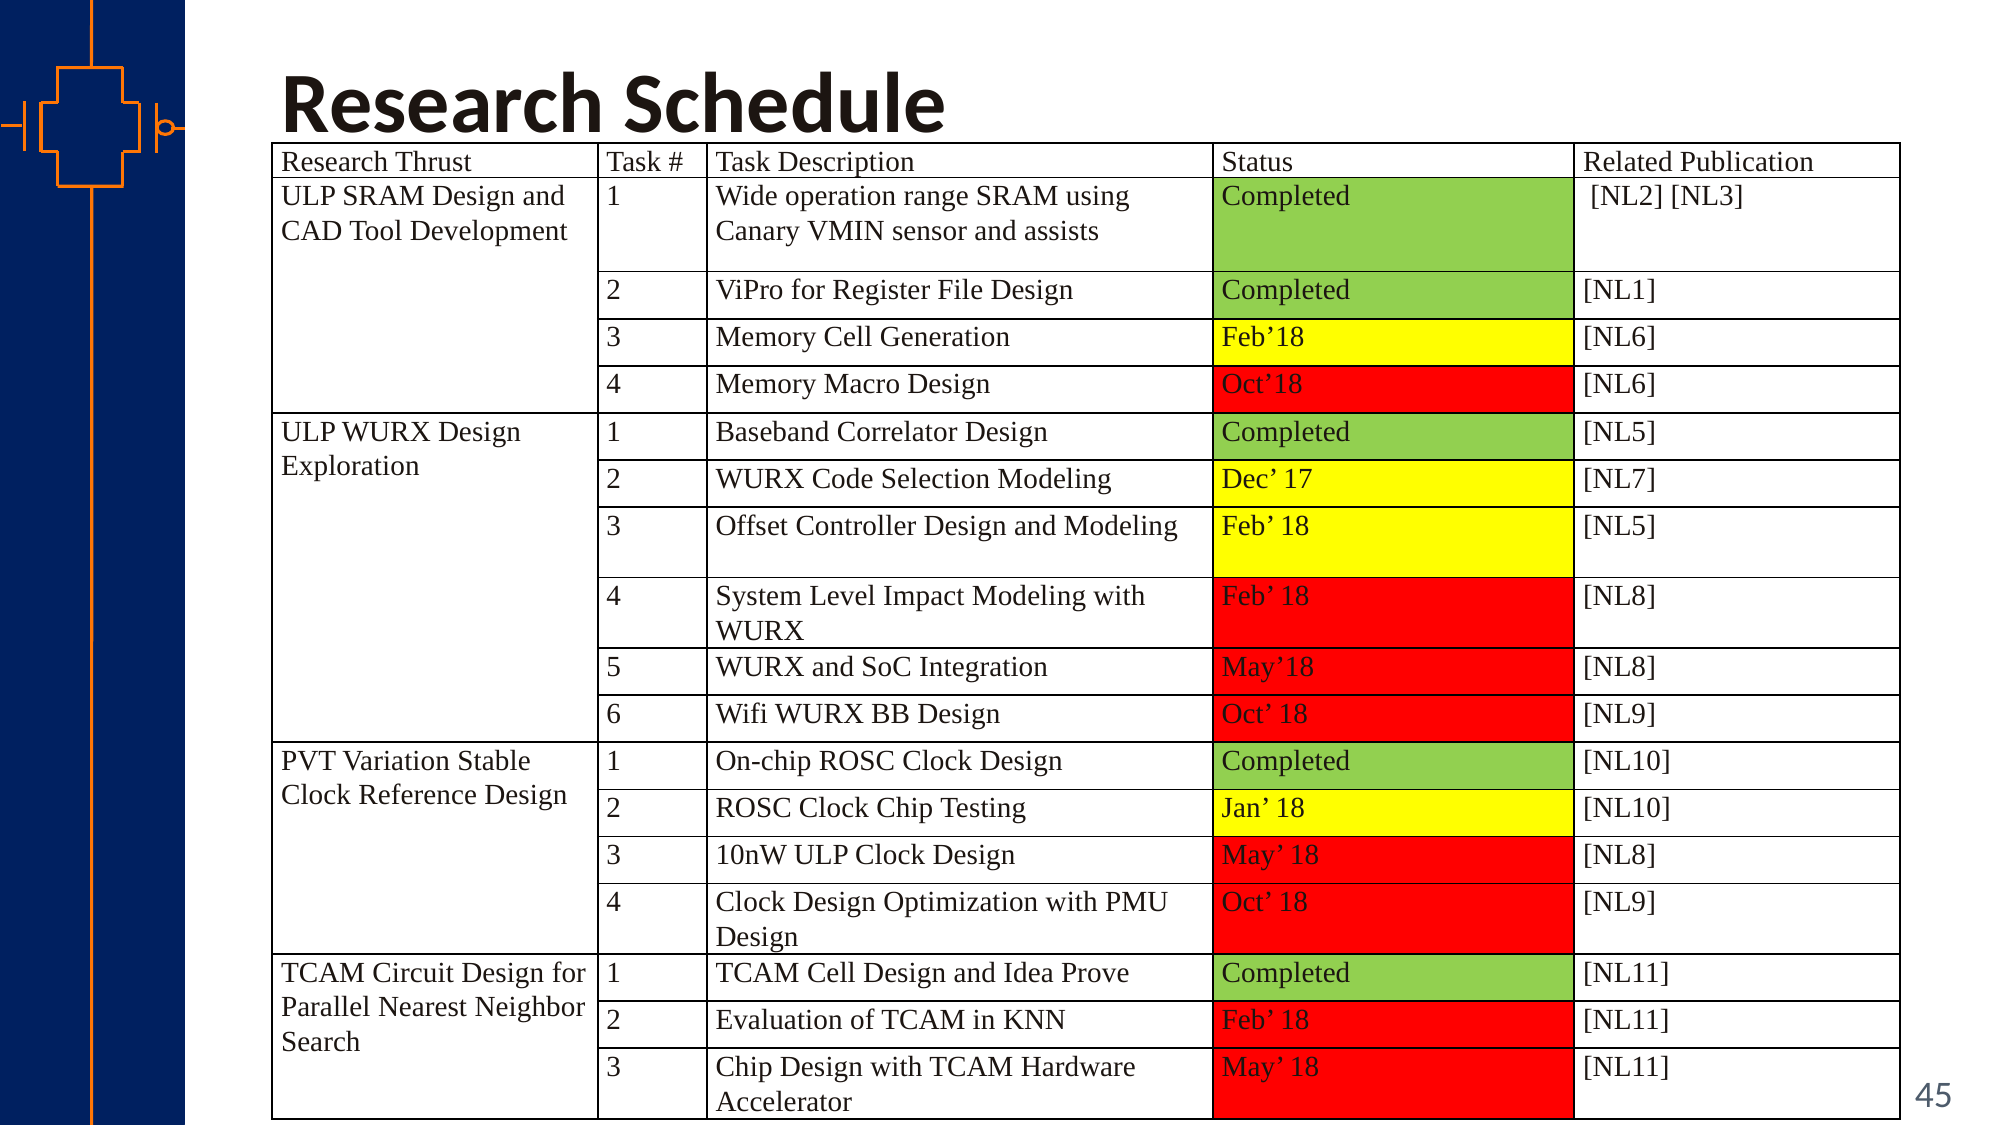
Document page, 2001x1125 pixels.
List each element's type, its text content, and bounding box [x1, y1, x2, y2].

table_cell 1 [599, 743, 706, 789]
table_cell Feb’ 18 [1214, 1002, 1573, 1047]
table_cell 3 [599, 508, 706, 577]
table_cell WURX and SoC Integration [708, 649, 1212, 694]
table_cell Baseband Correlator Design [708, 414, 1212, 459]
table_cell Dec’ 17 [1214, 461, 1573, 506]
table_cell WURX Code Selection Modeling [708, 461, 1212, 506]
table_cell Chip Design with TCAM Hardware Accelerator [708, 1049, 1212, 1118]
table_cell 4 [599, 884, 706, 953]
table_cell Completed [1214, 272, 1573, 318]
table_cell May’18 [1214, 649, 1573, 694]
table_cell ROSC Clock Chip Testing [708, 790, 1212, 836]
table_cell ULP WURX Design Exploration [273, 414, 597, 741]
table_cell [NL9] [1575, 696, 1899, 741]
table_cell Completed [1214, 955, 1573, 1000]
table_cell [NL11] [1575, 1049, 1899, 1118]
table_cell [NL7] [1575, 461, 1899, 506]
table_cell Oct’18 [1214, 367, 1573, 412]
table_cell May’ 18 [1214, 1049, 1573, 1118]
table_cell Wifi WURX BB Design [708, 696, 1212, 741]
table_cell TCAM Circuit Design for Parallel Nearest Neighbor Search [273, 955, 597, 1118]
table_cell System Level Impact Modeling with WURX [708, 578, 1212, 647]
table_cell [NL8] [1575, 649, 1899, 694]
table_cell 3 [599, 320, 706, 365]
slide_number 45 [1899, 1062, 1984, 1123]
table_cell Wide operation range SRAM using Canary VMIN sensor and assists [708, 178, 1212, 271]
table_cell [NL8] [1575, 578, 1899, 647]
table_cell Clock Design Optimization with PMU Design [708, 884, 1212, 953]
table_header Status [1214, 144, 1573, 177]
table_cell [NL10] [1575, 743, 1899, 789]
table_header Related Publication [1575, 144, 1899, 177]
table_cell Memory Cell Generation [708, 320, 1212, 365]
table_cell Memory Macro Design [708, 367, 1212, 412]
table_cell 1 [599, 955, 706, 1000]
table_cell 2 [599, 461, 706, 506]
table_cell [NL6] [1575, 367, 1899, 412]
table_cell 2 [599, 790, 706, 836]
table_cell [NL1] [1575, 272, 1899, 318]
table_cell ViPro for Register File Design [708, 272, 1212, 318]
table_cell Evaluation of TCAM in KNN [708, 1002, 1212, 1047]
table_cell Completed [1214, 414, 1573, 459]
table_cell Jan’ 18 [1214, 790, 1573, 836]
table_cell 2 [599, 1002, 706, 1047]
table_cell [NL11] [1575, 955, 1899, 1000]
table_cell TCAM Cell Design and Idea Prove [708, 955, 1212, 1000]
title Research Schedule [266, 37, 1850, 157]
table_header Task # [599, 144, 706, 177]
table_cell 4 [599, 367, 706, 412]
table_cell 3 [599, 1049, 706, 1118]
table_cell Feb’ 18 [1214, 508, 1573, 577]
table_cell Completed [1214, 743, 1573, 789]
table_cell ULP SRAM Design and CAD Tool Development [273, 178, 597, 412]
table_cell Feb’18 [1214, 320, 1573, 365]
table_header Research Thrust [273, 144, 597, 177]
table_cell [NL9] [1575, 884, 1899, 953]
table_cell PVT Variation Stable Clock Reference Design [273, 743, 597, 953]
table_cell 2 [599, 272, 706, 318]
table_cell On-chip ROSC Clock Design [708, 743, 1212, 789]
table_cell [NL2] [NL3] [1575, 178, 1899, 271]
table_cell [NL5] [1575, 414, 1899, 459]
table_cell Oct’ 18 [1214, 696, 1573, 741]
table_cell [NL11] [1575, 1002, 1899, 1047]
table_cell 1 [599, 178, 706, 271]
table_cell 1 [599, 414, 706, 459]
table_cell [NL6] [1575, 320, 1899, 365]
table_cell Offset Controller Design and Modeling [708, 508, 1212, 577]
table_cell [NL8] [1575, 837, 1899, 883]
table_header Task Description [708, 144, 1212, 177]
table_cell Oct’ 18 [1214, 884, 1573, 953]
table_cell [NL10] [1575, 790, 1899, 836]
table_cell 3 [599, 837, 706, 883]
table_cell Completed [1214, 178, 1573, 271]
table_cell 6 [599, 696, 706, 741]
table_cell 10nW ULP Clock Design [708, 837, 1212, 883]
table_cell 4 [599, 578, 706, 647]
table_cell May’ 18 [1214, 837, 1573, 883]
table_cell [NL5] [1575, 508, 1899, 577]
table_cell 5 [599, 649, 706, 694]
table_cell Feb’ 18 [1214, 578, 1573, 647]
